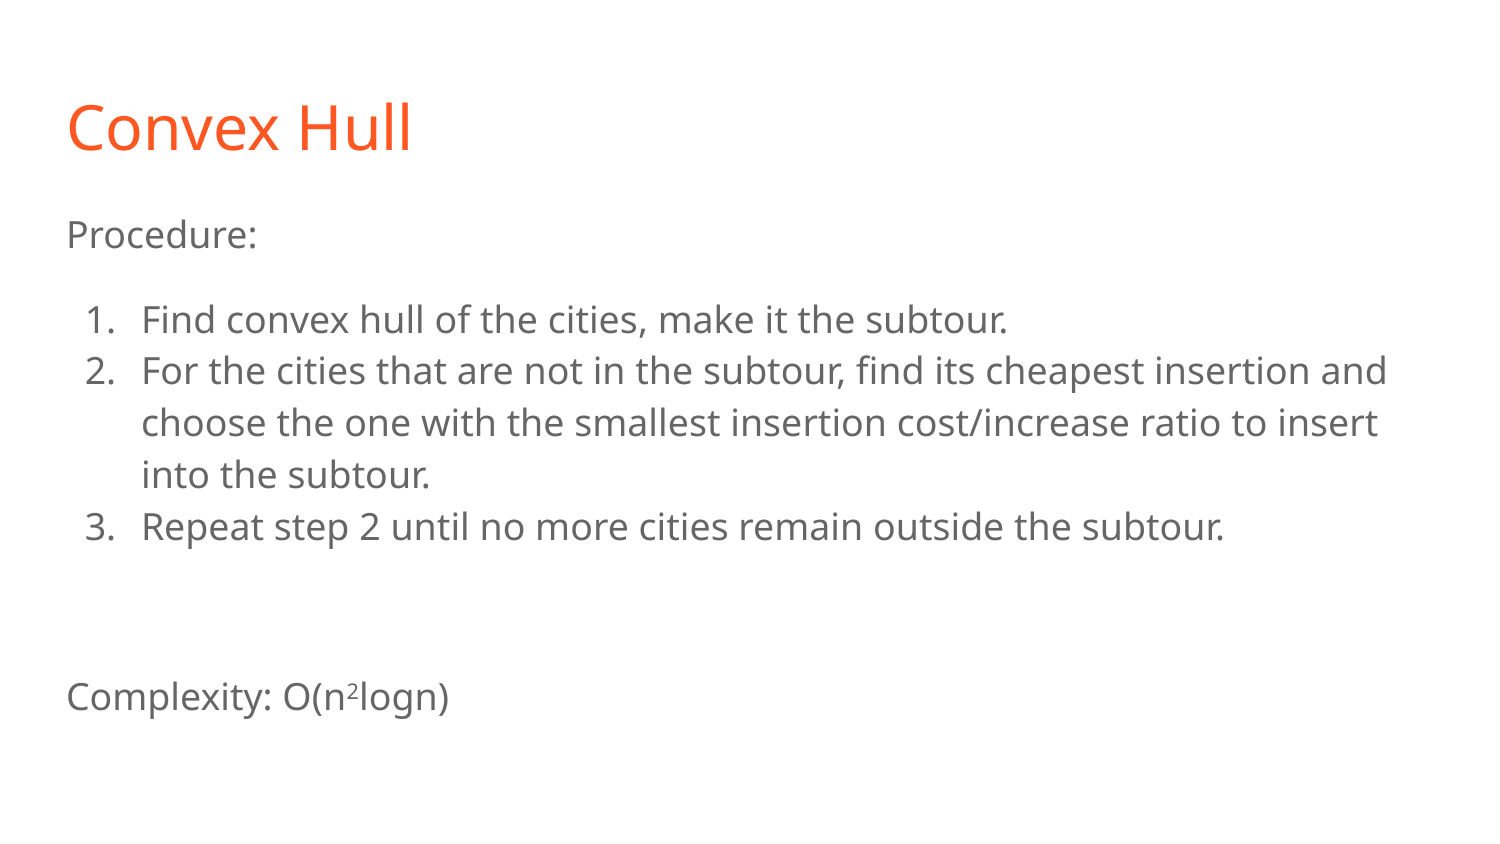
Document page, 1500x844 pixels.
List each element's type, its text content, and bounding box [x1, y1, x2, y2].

list Procedure: Find convex hull of the cities, make it the subtour. For the cities that are not in the subtour, find its cheapest insertion and choose the one with the smallest insertion cost/increase ratio to insert into the subtour. Repeat step 2 until no more cities remain outside the subtour. Complexity: O(n2logn) [51, 189, 1449, 750]
title Convex Hull [51, 72, 1449, 167]
